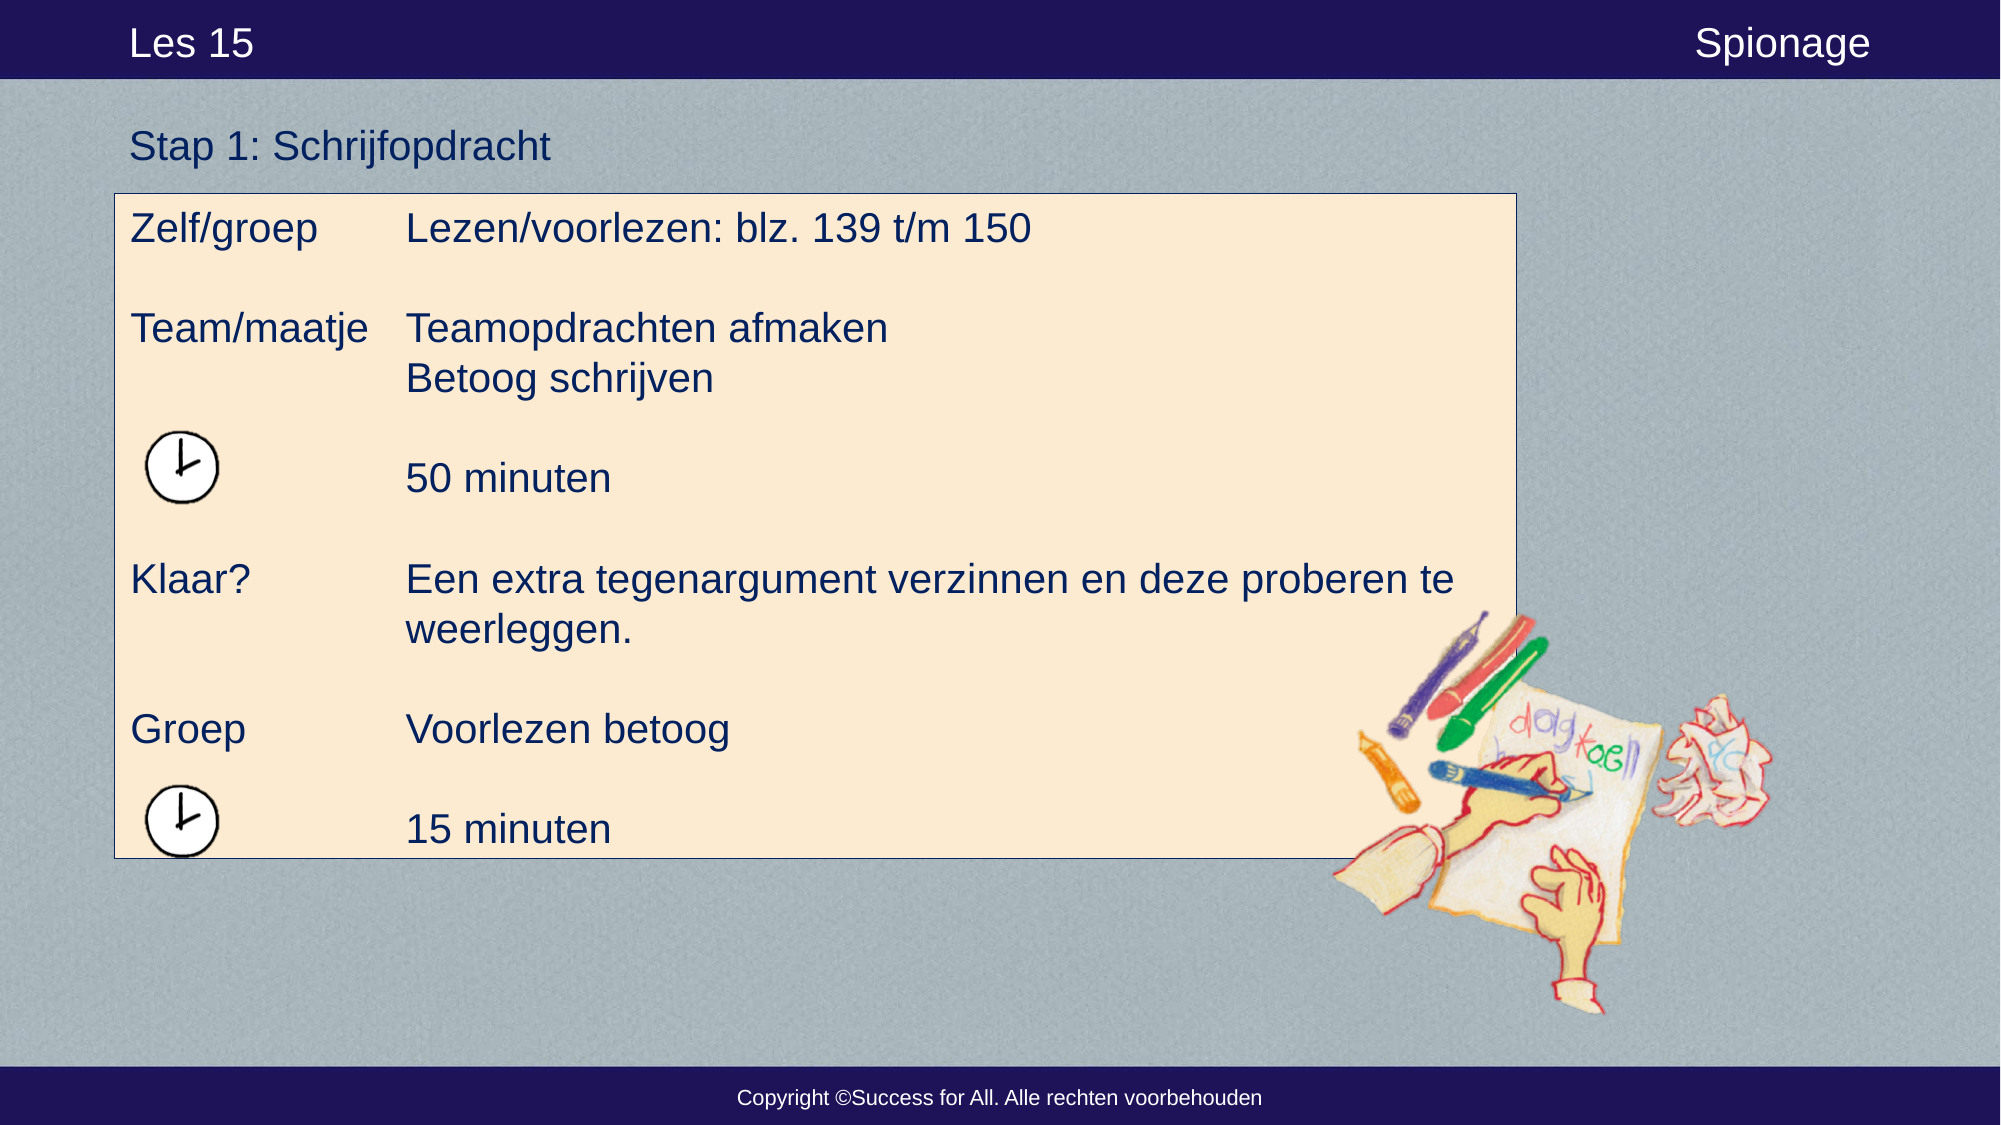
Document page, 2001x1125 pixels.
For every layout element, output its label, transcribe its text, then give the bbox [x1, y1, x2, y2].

text_box Spionage [999, 8, 1886, 73]
text_box Stap 1: Schrijfopdracht [114, 111, 907, 177]
text_box Les 15 [114, 8, 354, 73]
text_box Zelf/groep Lezen/voorlezen: blz. 139 t/m 150 Team/maatje Teamopdrachten afmaken Betoog schrijven 50 minuten Klaar? Een extra tegenargument verzinnen en deze proberen te weerleggen. Groep Voorlezen betoog 15 minuten [114, 193, 1517, 859]
picture [0, 0, 2001, 1125]
text_box Copyright ©Success for All. Alle rechten voorbehouden [0, 1076, 2000, 1125]
